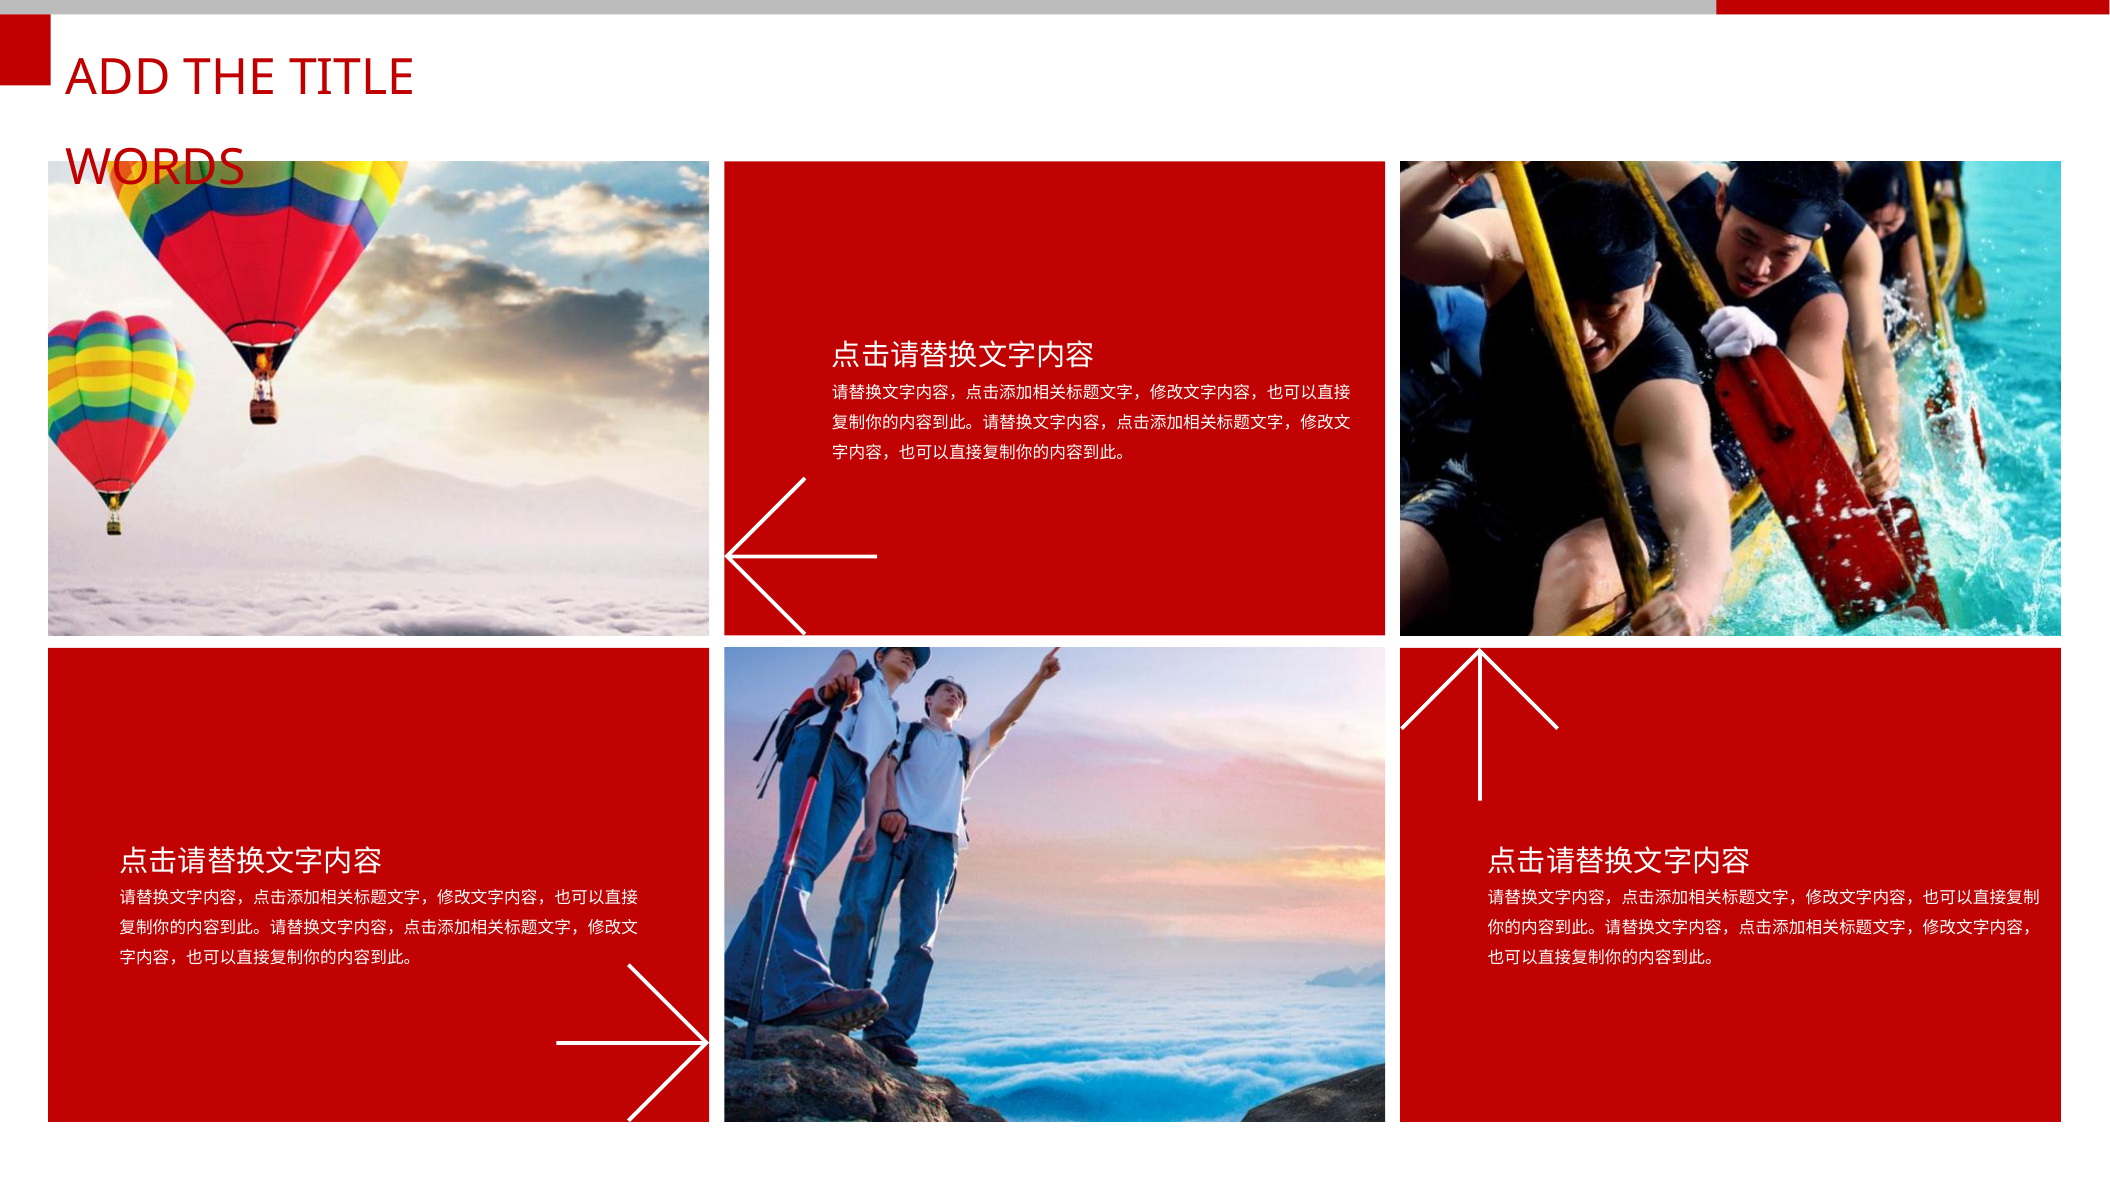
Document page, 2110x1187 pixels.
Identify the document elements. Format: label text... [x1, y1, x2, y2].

text_box [1399, 647, 2062, 1123]
text_box [723, 160, 1386, 636]
text_box [723, 647, 1386, 1123]
text_box ADD THE TITLE WORDS [50, 7, 583, 202]
text_box [1398, 646, 1561, 802]
text_box [1399, 160, 2062, 636]
text_box [47, 160, 710, 636]
text_box 点击请替换文字内容 请替换文字内容，点击添加相关标题文字，修改文字内容，也可以直接复制你的内容到此。请替换文字内容，点击添加相关标题文字，修改文字内容，也可以直接复制你的内容到此。 [111, 816, 650, 976]
text_box [47, 647, 710, 1123]
text_box 点击请替换文字内容 请替换文字内容，点击添加相关标题文字，修改文字内容，也可以直接复制你的内容到此。请替换文字内容，点击添加相关标题文字，修改文字内容，也可以直接复制你的内容到此。 [823, 310, 1371, 470]
text_box [722, 475, 879, 638]
text_box [555, 961, 711, 1124]
text_box 点击请替换文字内容 请替换文字内容，点击添加相关标题文字，修改文字内容，也可以直接复制你的内容到此。请替换文字内容，点击添加相关标题文字，修改文字内容，也可以直接复制你的内容到此。 [1479, 816, 2060, 976]
